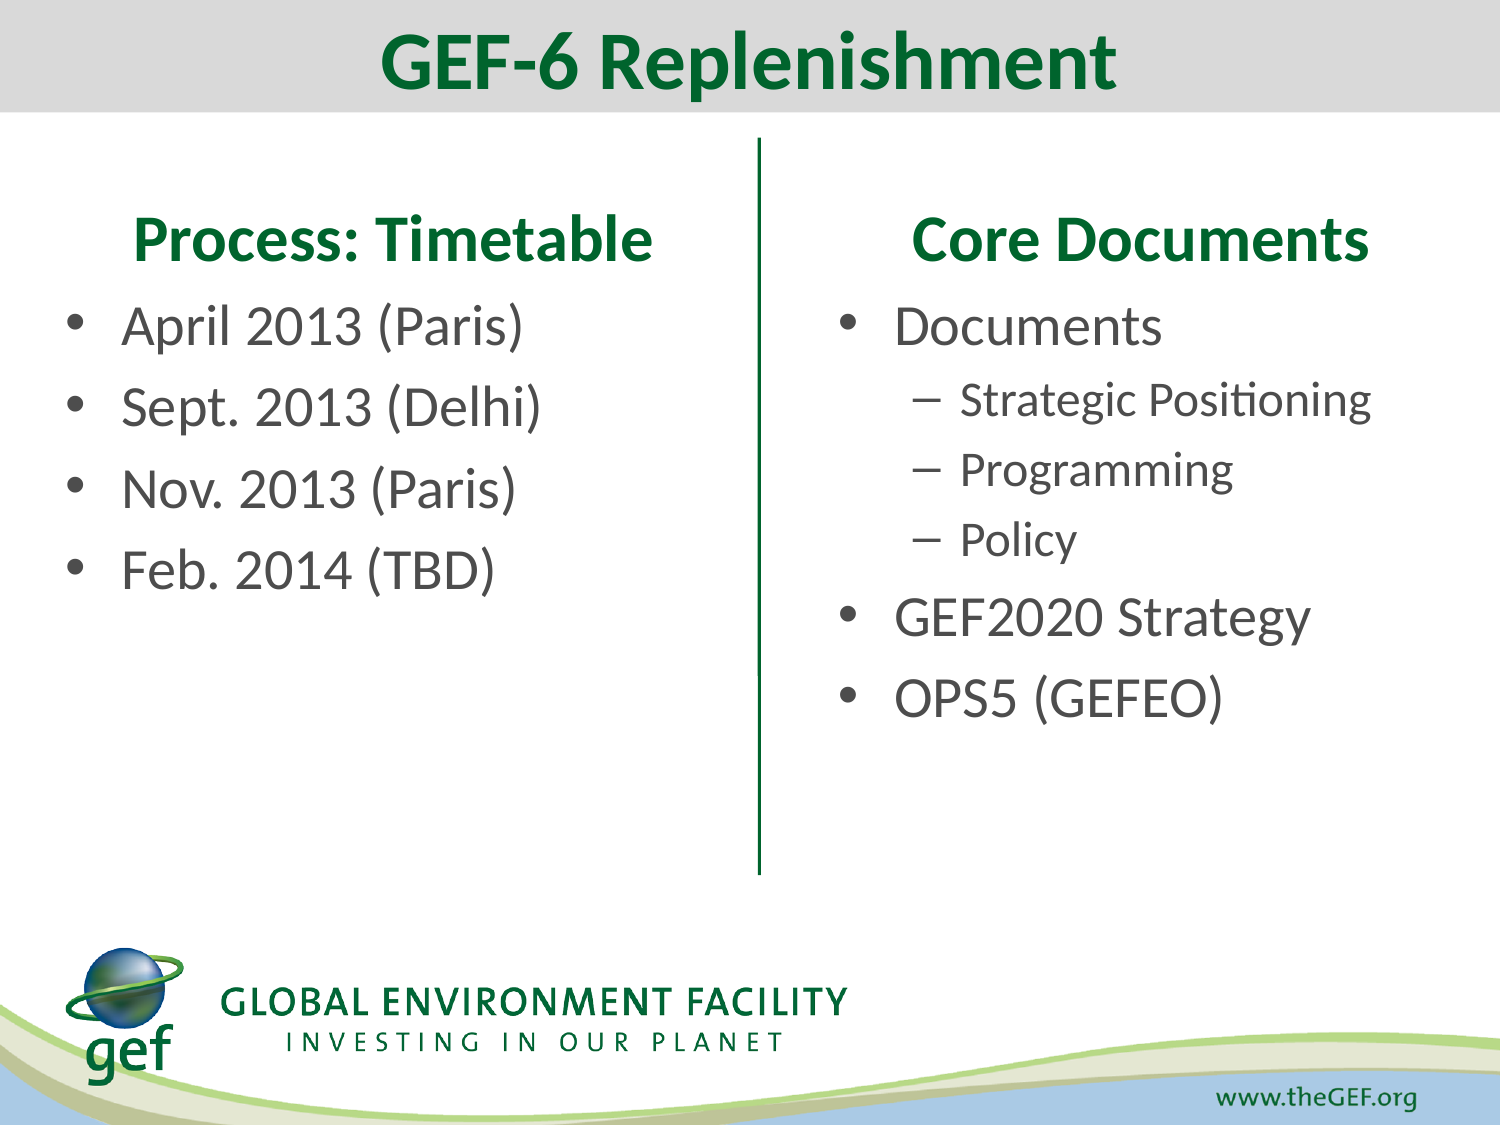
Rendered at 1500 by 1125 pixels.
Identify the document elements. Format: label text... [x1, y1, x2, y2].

picture [0, 920, 1500, 1125]
text_box GEF-6 Replenishment [0, 0, 1500, 113]
list Process: Timetable April 2013 (Paris) Sept. 2013 (Delhi) Nov. 2013 (Paris) Feb. 2014 (TBD) [49, 187, 738, 801]
text_box Core Documents Documents Strategic Positioning Programming Policy GEF2020 Strategy OPS5 (GEFEO) [822, 187, 1461, 800]
